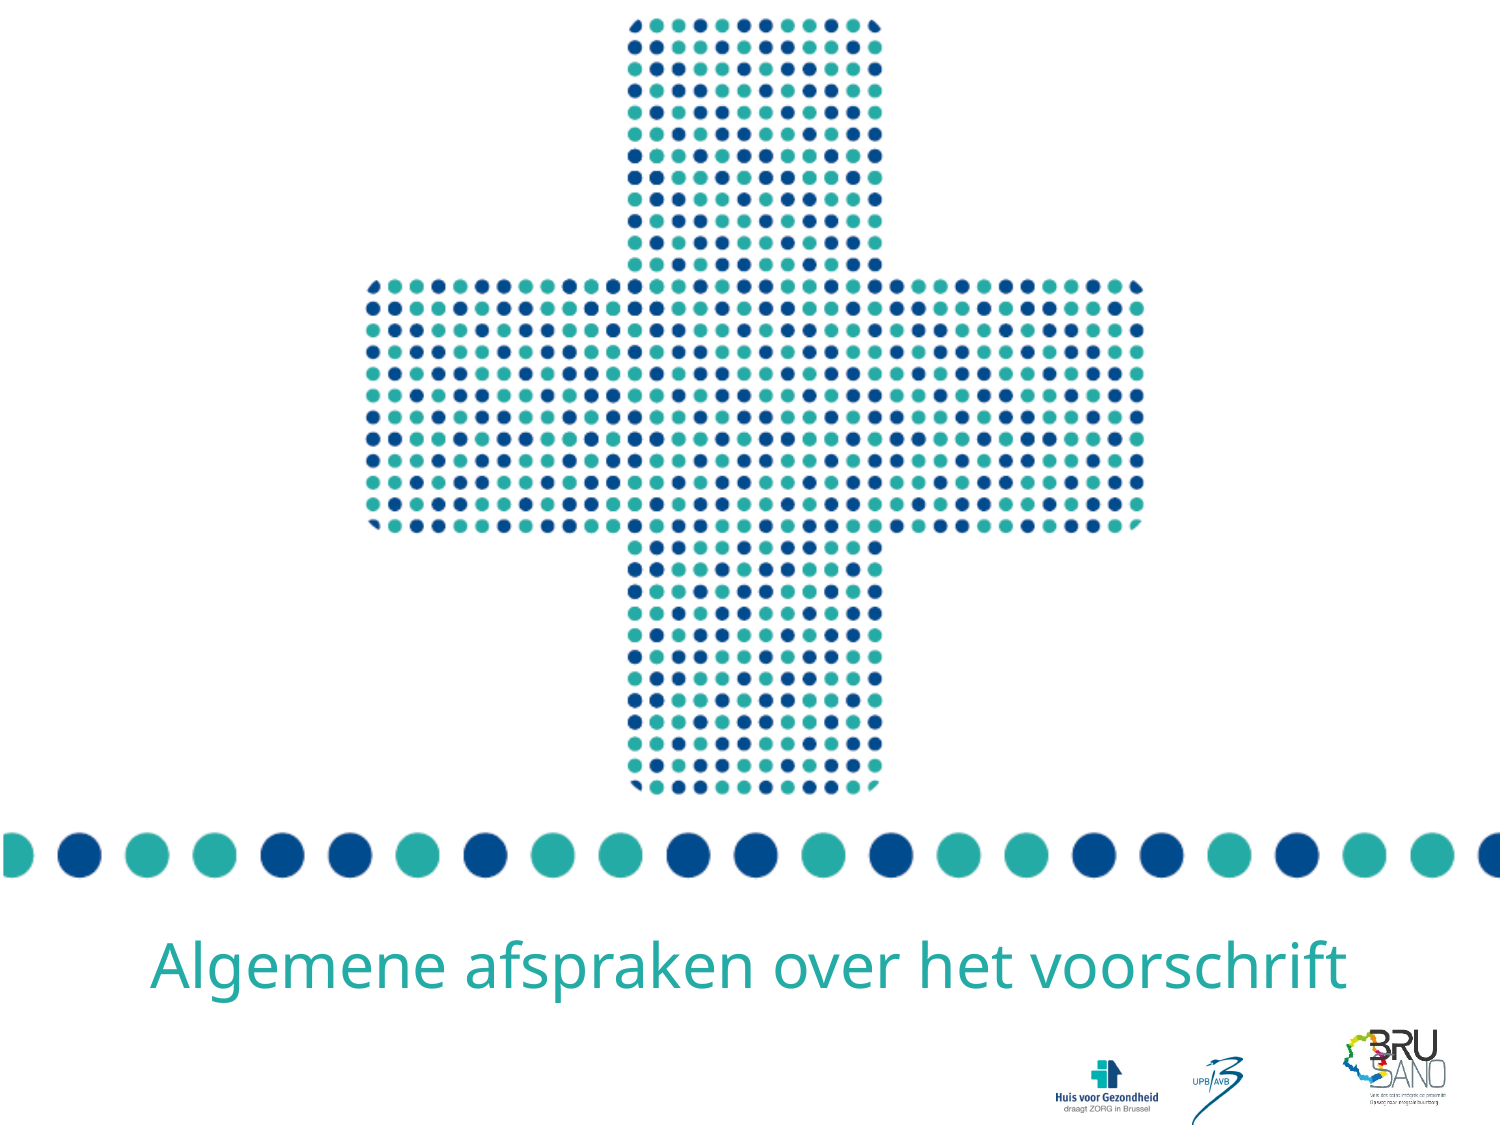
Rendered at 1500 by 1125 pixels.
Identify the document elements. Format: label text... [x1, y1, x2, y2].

text_box Algemene afspraken over het voorschrift [0, 918, 1500, 1009]
picture [1336, 1023, 1452, 1110]
